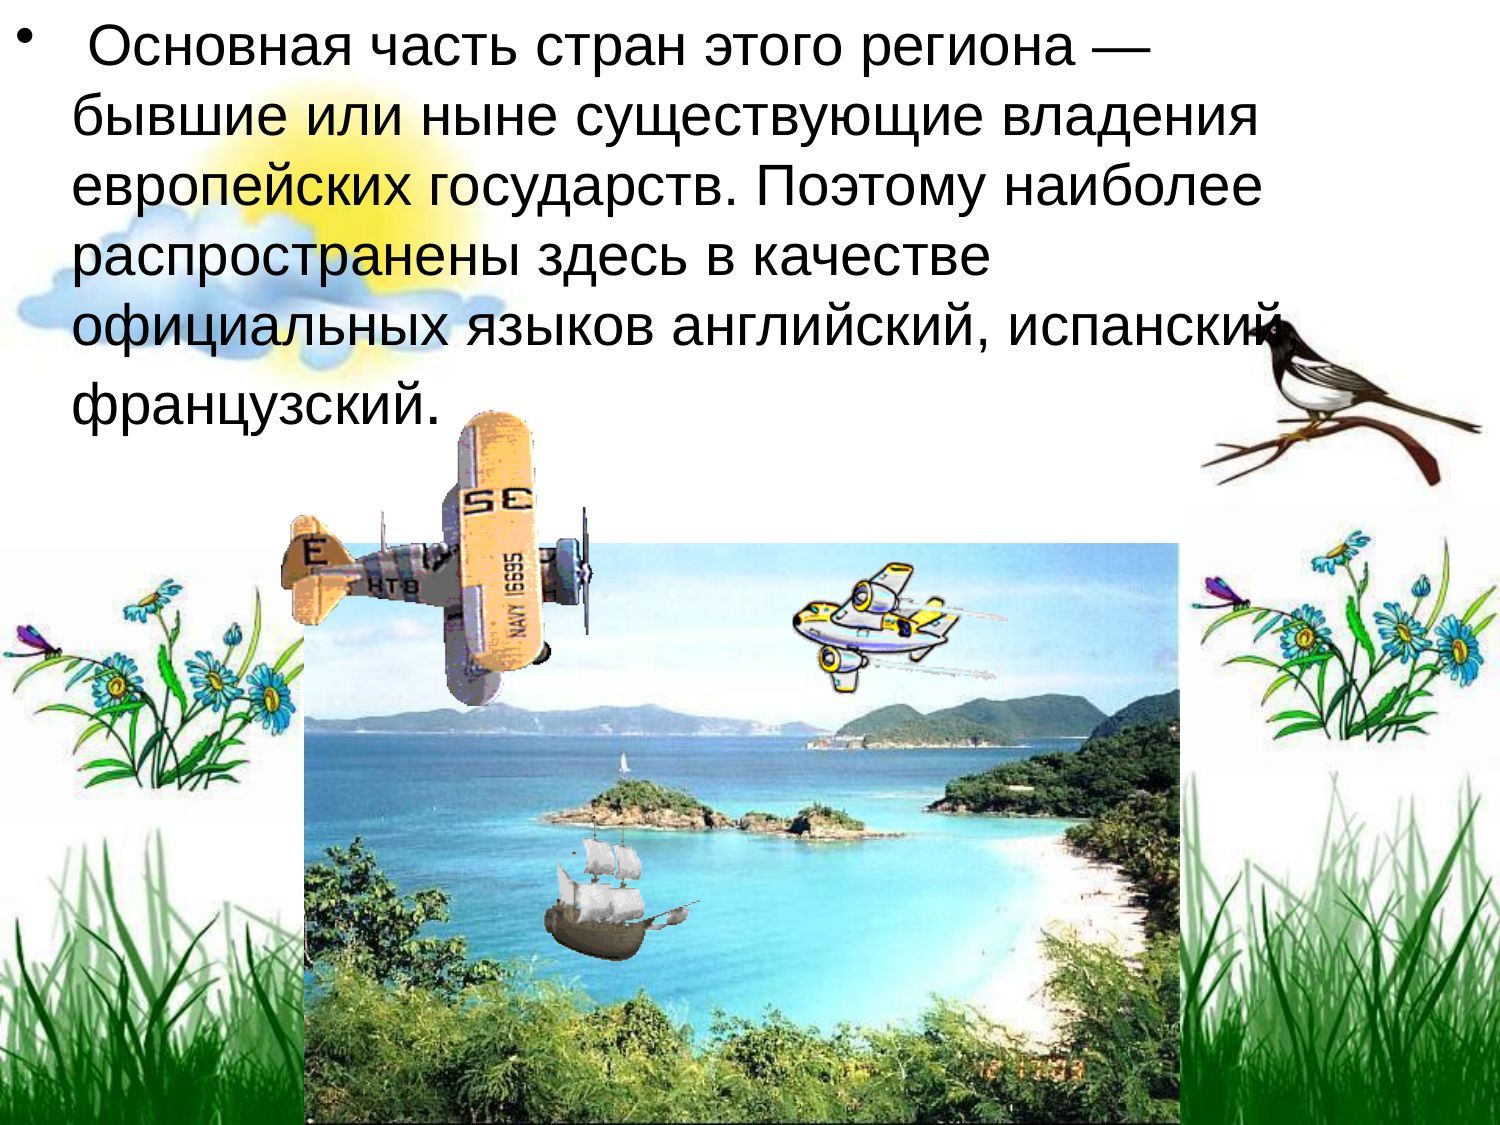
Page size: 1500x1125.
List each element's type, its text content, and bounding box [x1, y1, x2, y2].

picture [0, 0, 1500, 1125]
list Основная часть стран этого региона — бывшие или ныне существующие владения европейских государств. Поэтому наиболее распространены здесь в качестве официальных языков английский, испанский, французский. [0, 0, 1351, 1006]
